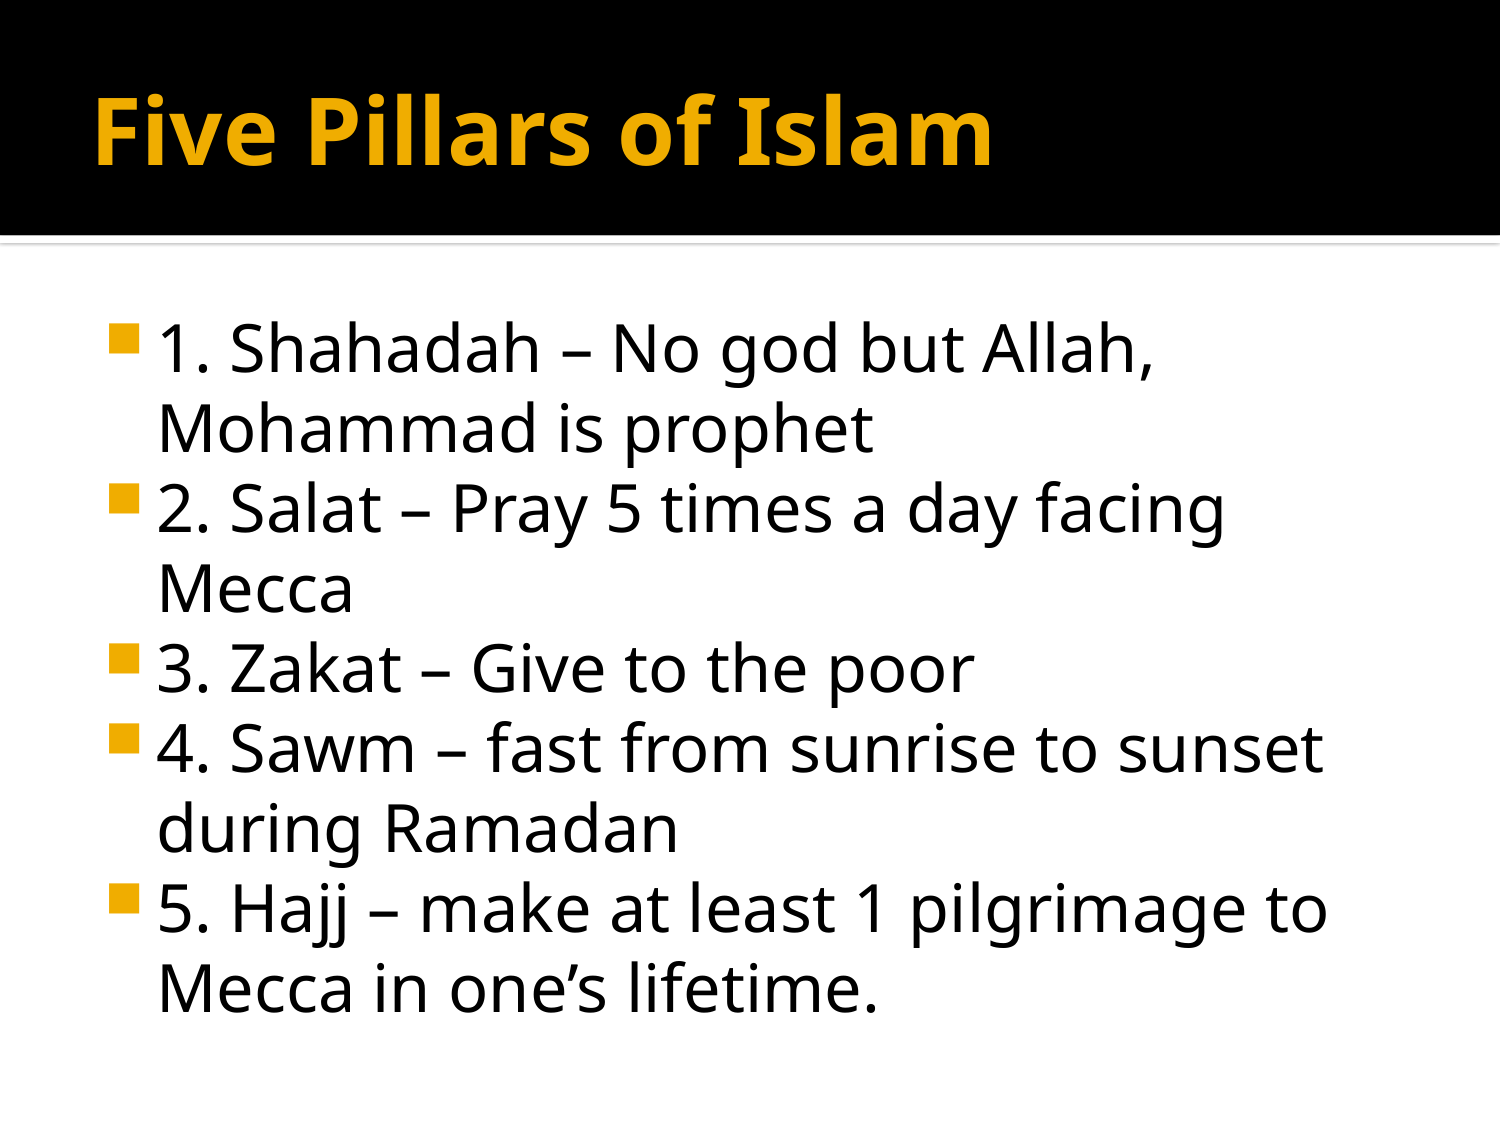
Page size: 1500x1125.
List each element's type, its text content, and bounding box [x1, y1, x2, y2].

list 1. Shahadah – No god but Allah, Mohammad is prophet 2. Salat – Pray 5 times a day facing Mecca 3. Zakat – Give to the poor 4. Sawm – fast from sunrise to sunset during Ramadan 5. Hajj – make at least 1 pilgrimage to Mecca in one’s lifetime. [75, 291, 1425, 1050]
title Five Pillars of Islam [75, 25, 1425, 231]
